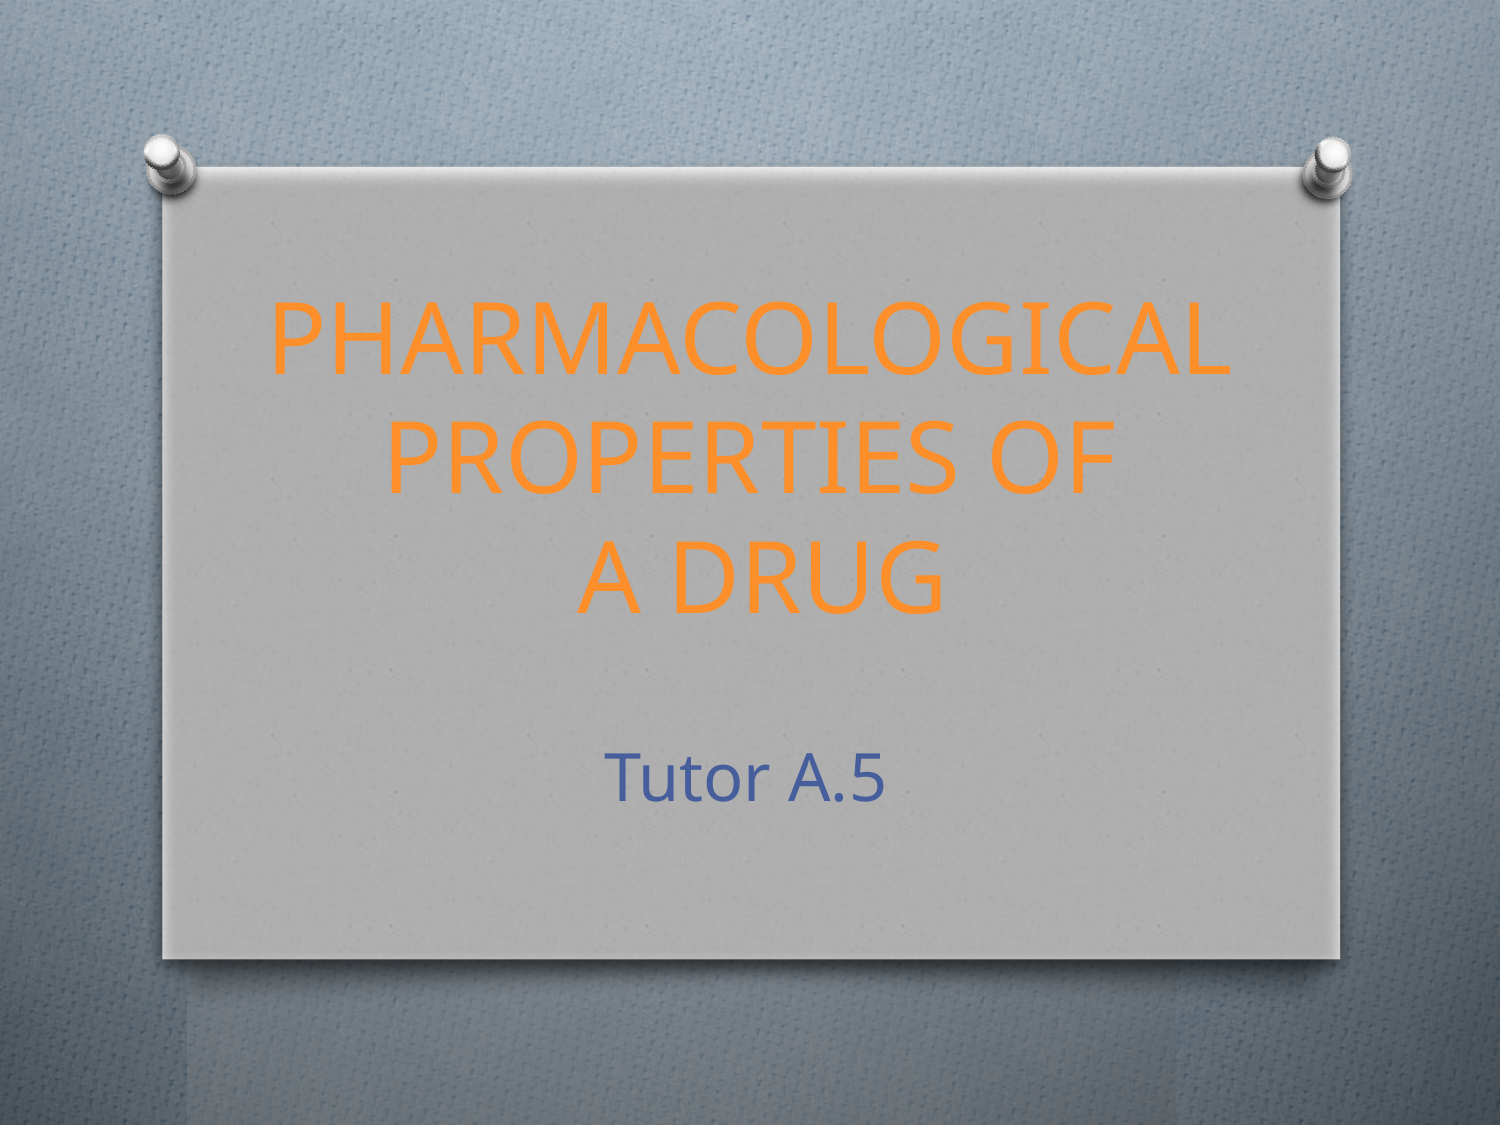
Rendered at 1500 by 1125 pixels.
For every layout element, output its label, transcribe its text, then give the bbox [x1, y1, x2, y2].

picture [112, 100, 235, 219]
picture [1274, 109, 1396, 219]
title PHARMACOLOGICAL PROPERTIES OF A DRUG [159, 219, 1341, 642]
subtitle Tutor A.5 [277, 633, 1215, 884]
